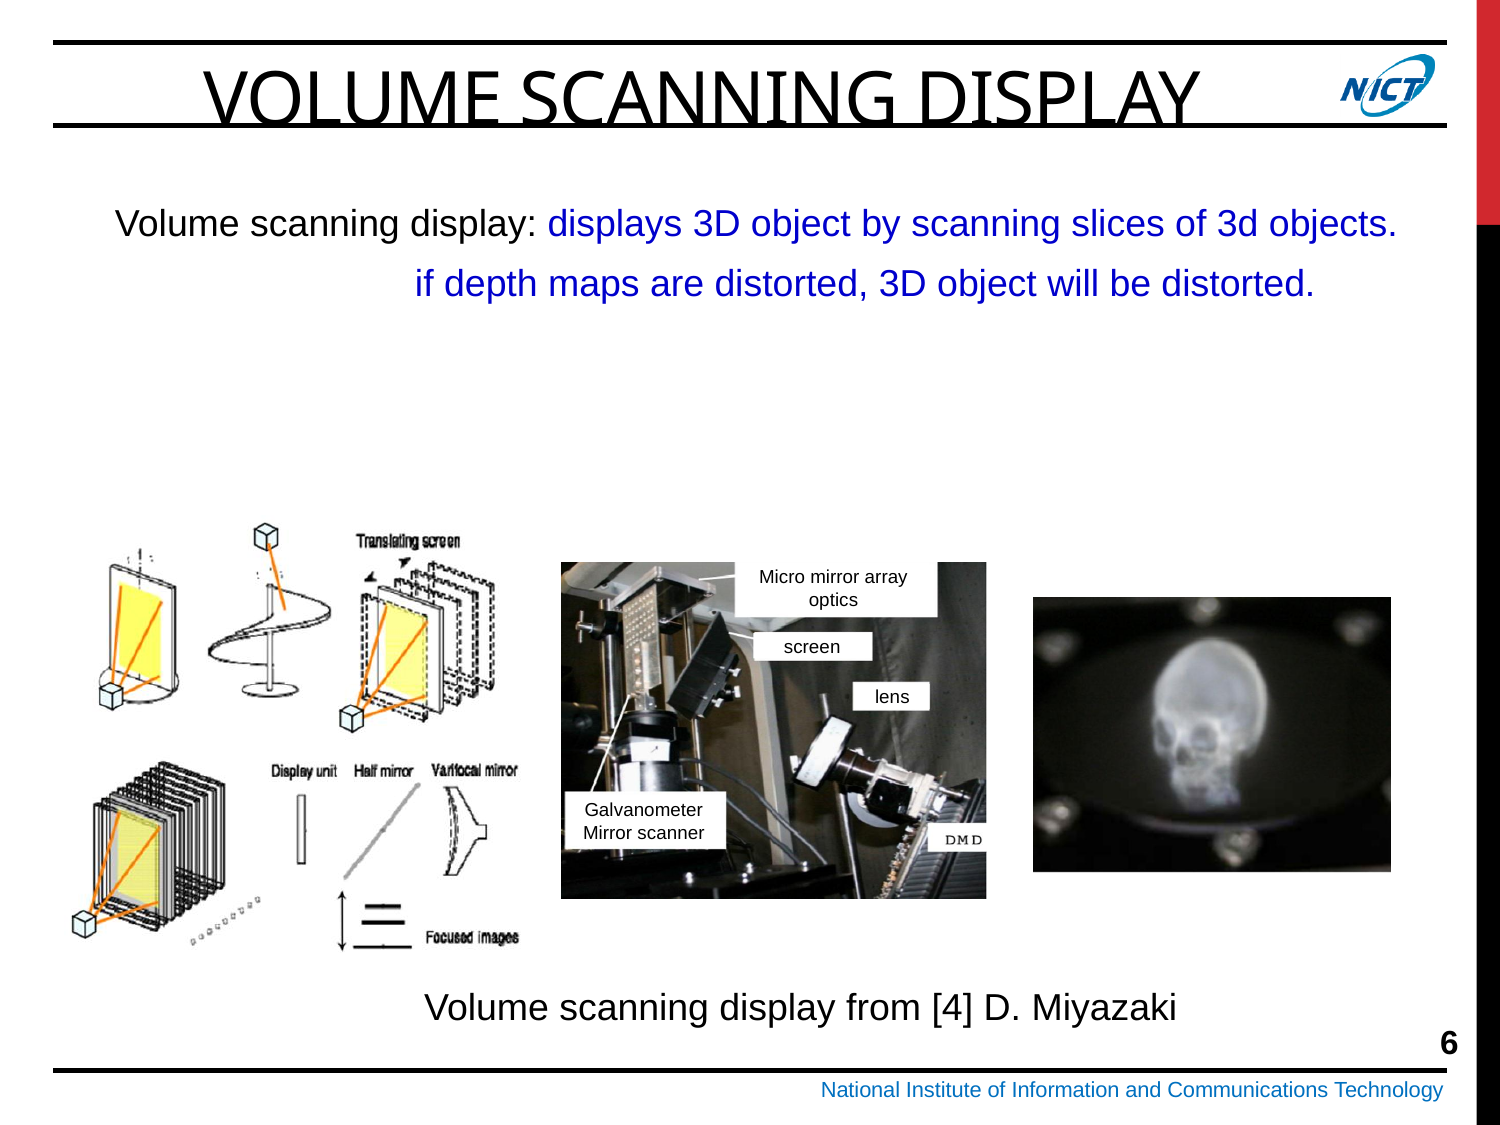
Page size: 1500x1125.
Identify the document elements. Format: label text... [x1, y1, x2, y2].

picture [1340, 54, 1435, 117]
picture [1032, 597, 1392, 874]
text_box Volume scanning display: displays 3D object by scanning slices of 3d objects. if depth maps are distorted, 3D object will be distorted. [100, 196, 1448, 338]
text_box Volume scanning display from [4] D. Miyazaki [409, 975, 1193, 1036]
slide_number 6 [1411, 1011, 1474, 1072]
picture [64, 514, 522, 953]
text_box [560, 561, 987, 899]
text_box Volume scanning display [64, 42, 1340, 149]
